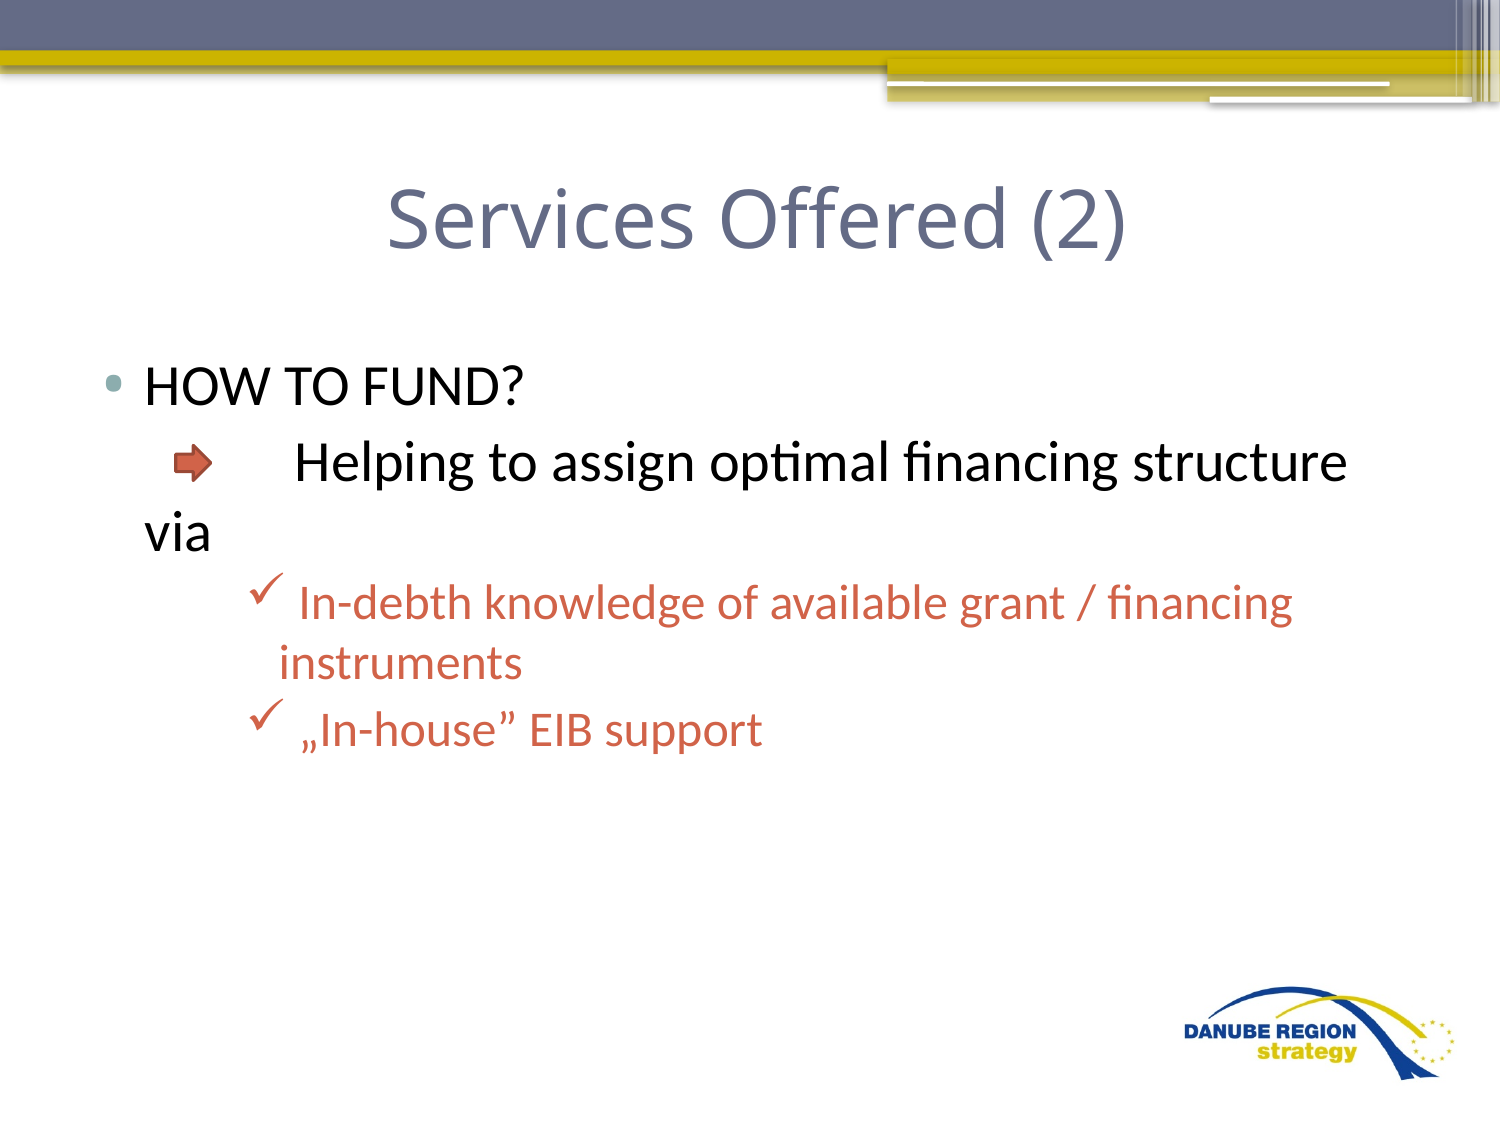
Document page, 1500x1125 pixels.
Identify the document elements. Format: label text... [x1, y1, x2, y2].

text_box [174, 443, 212, 482]
title Services Offered (2) [82, 128, 1432, 304]
list HOW TO FUND? Helping to assign optimal financing structure via In-debth knowledge of available grant / financing instruments „In-house” EIB support [70, 339, 1421, 1050]
picture [1171, 972, 1468, 1094]
